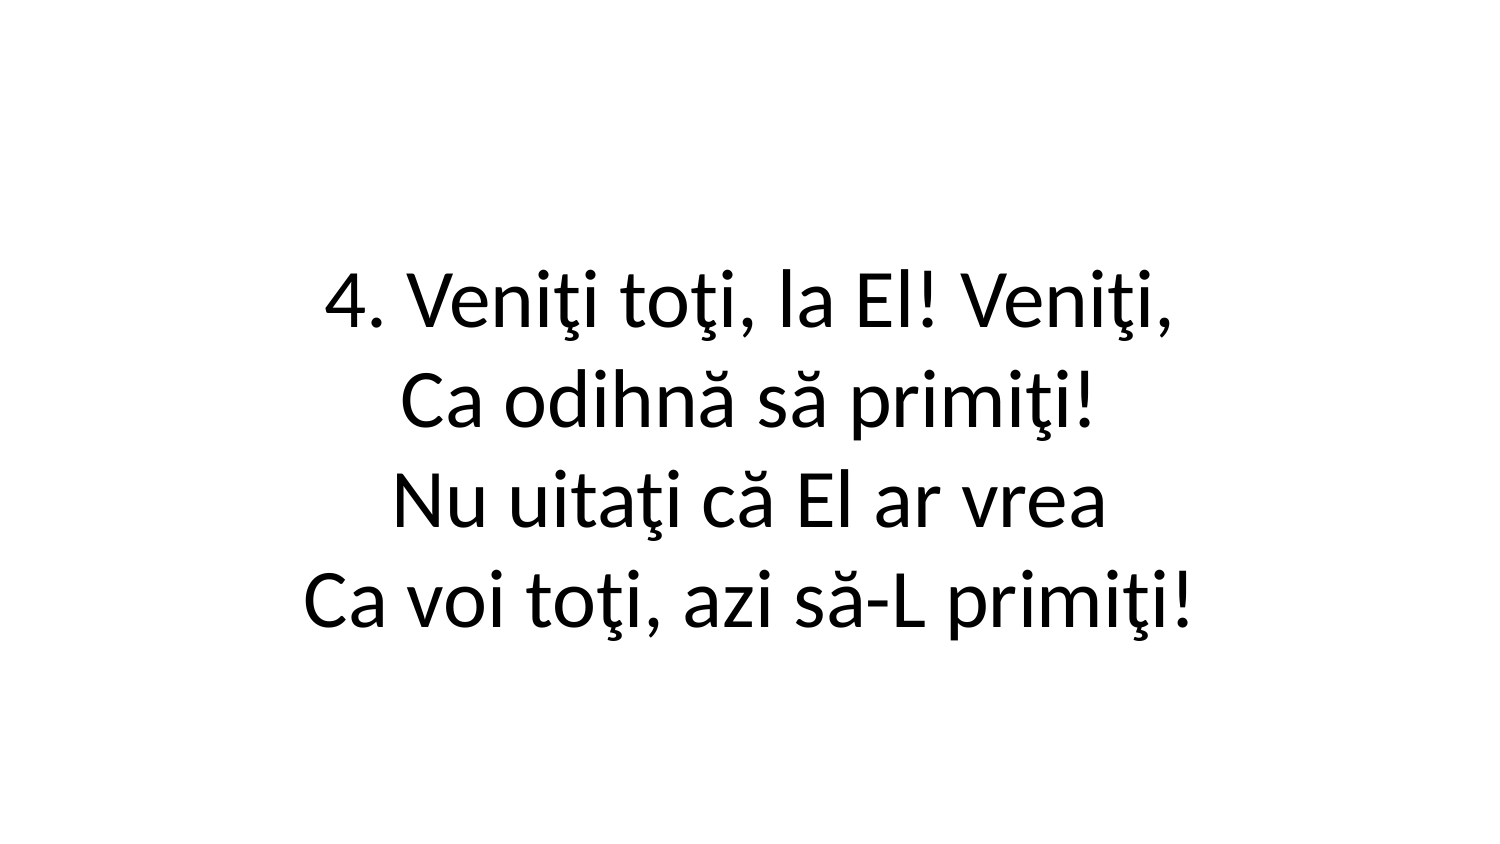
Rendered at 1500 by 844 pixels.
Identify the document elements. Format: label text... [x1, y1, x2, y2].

text_box 4. Veniţi toţi, la El! Veniţi, Ca odihnă să primiţi! Nu uitaţi că El ar vrea Ca voi toţi, azi să-L primiţi! [288, 192, 1212, 652]
